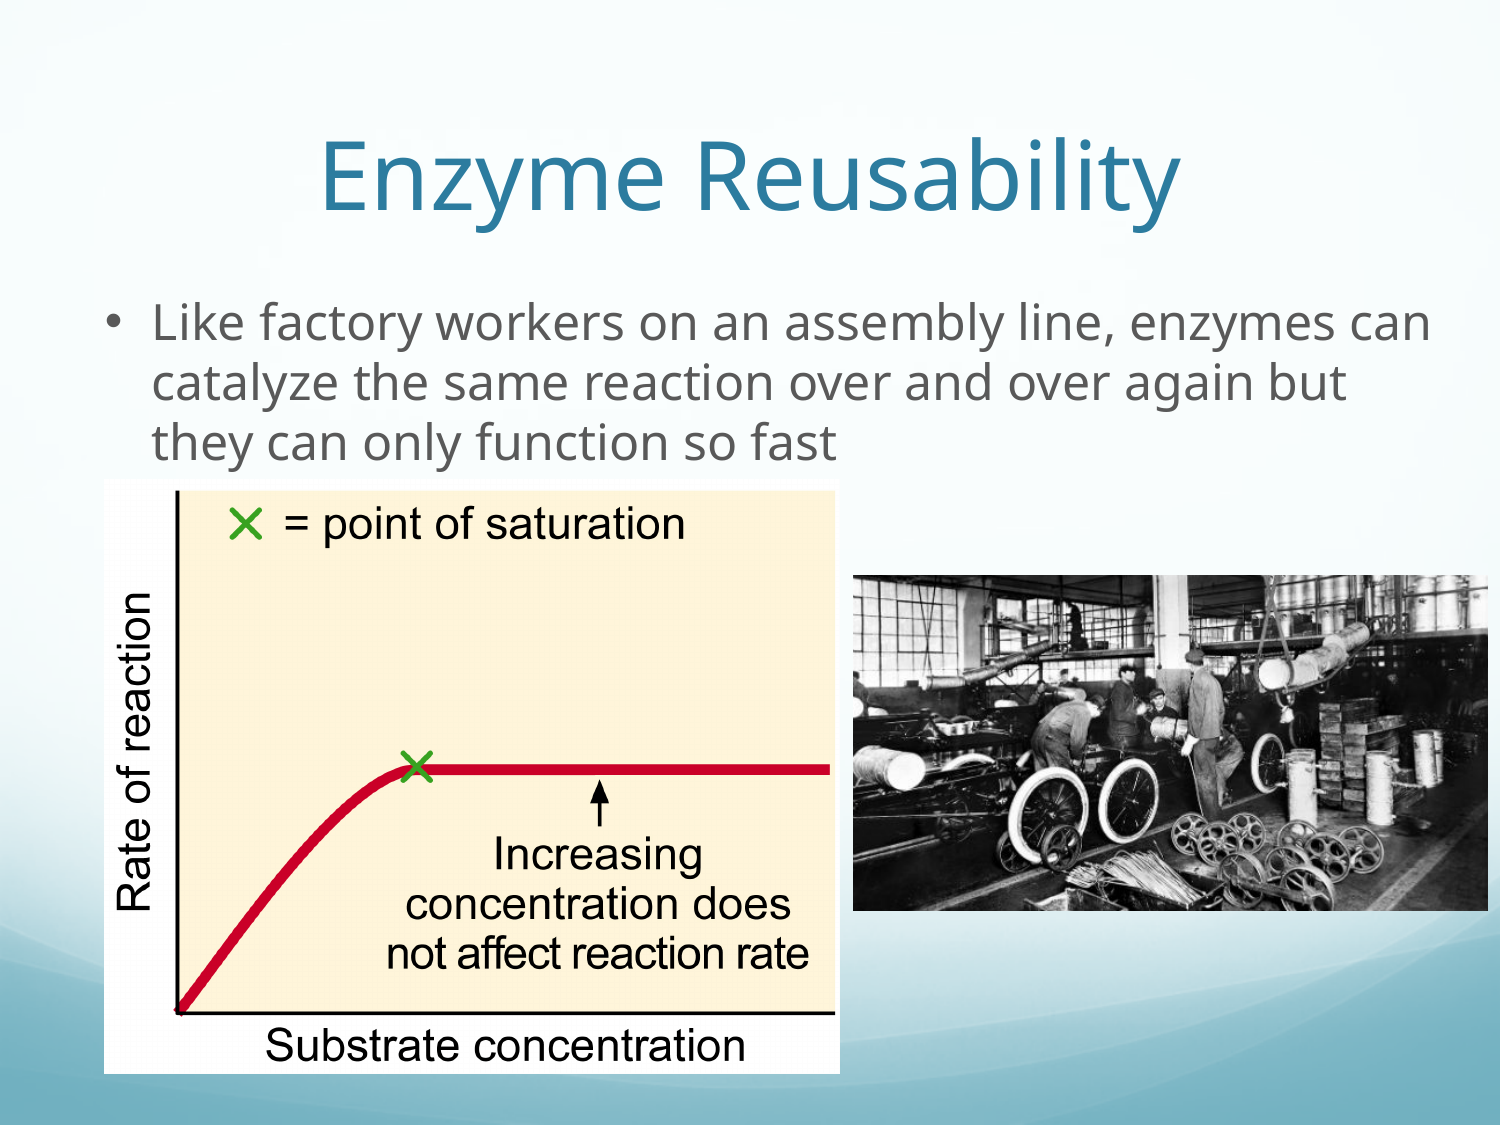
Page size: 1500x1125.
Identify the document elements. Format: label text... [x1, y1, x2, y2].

text_box Like factory workers on an assembly line, enzymes can catalyze the same reaction over and over again but they can only function so fast [90, 282, 1457, 478]
picture [853, 574, 1489, 911]
picture [103, 479, 841, 1075]
title Enzyme Reusability [90, 17, 1410, 237]
